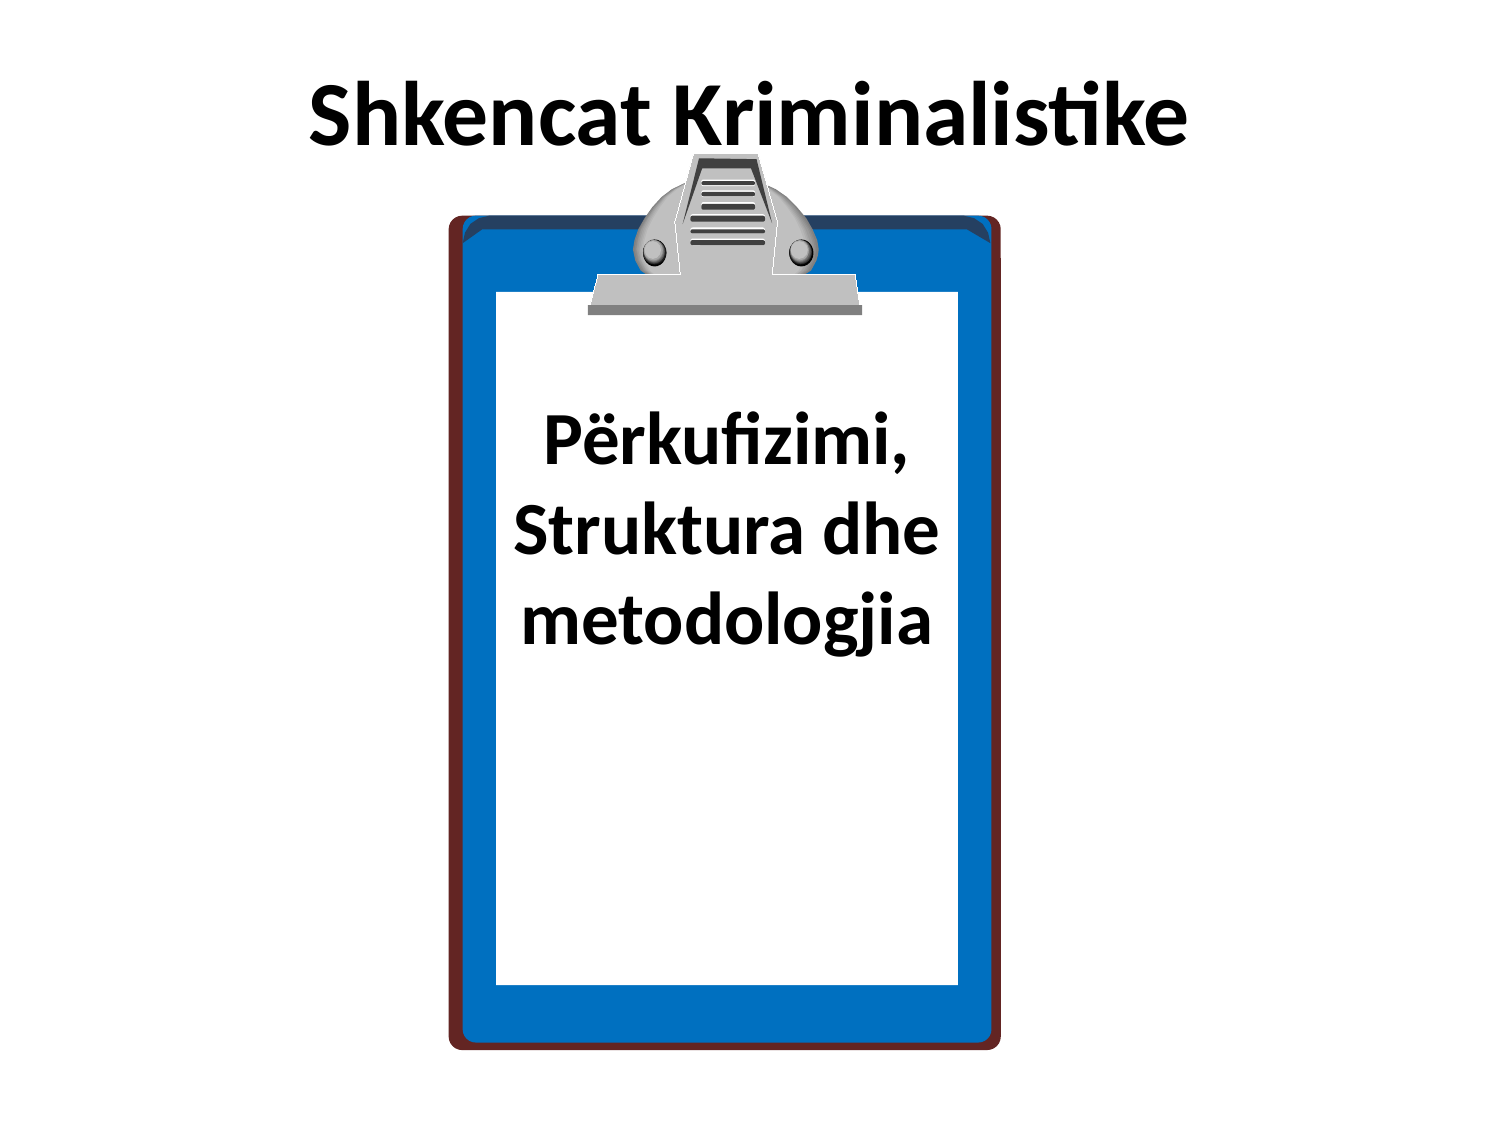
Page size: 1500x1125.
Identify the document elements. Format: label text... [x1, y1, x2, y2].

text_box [448, 152, 1002, 1053]
title Shkencat Kriminalistike [75, 45, 1425, 172]
